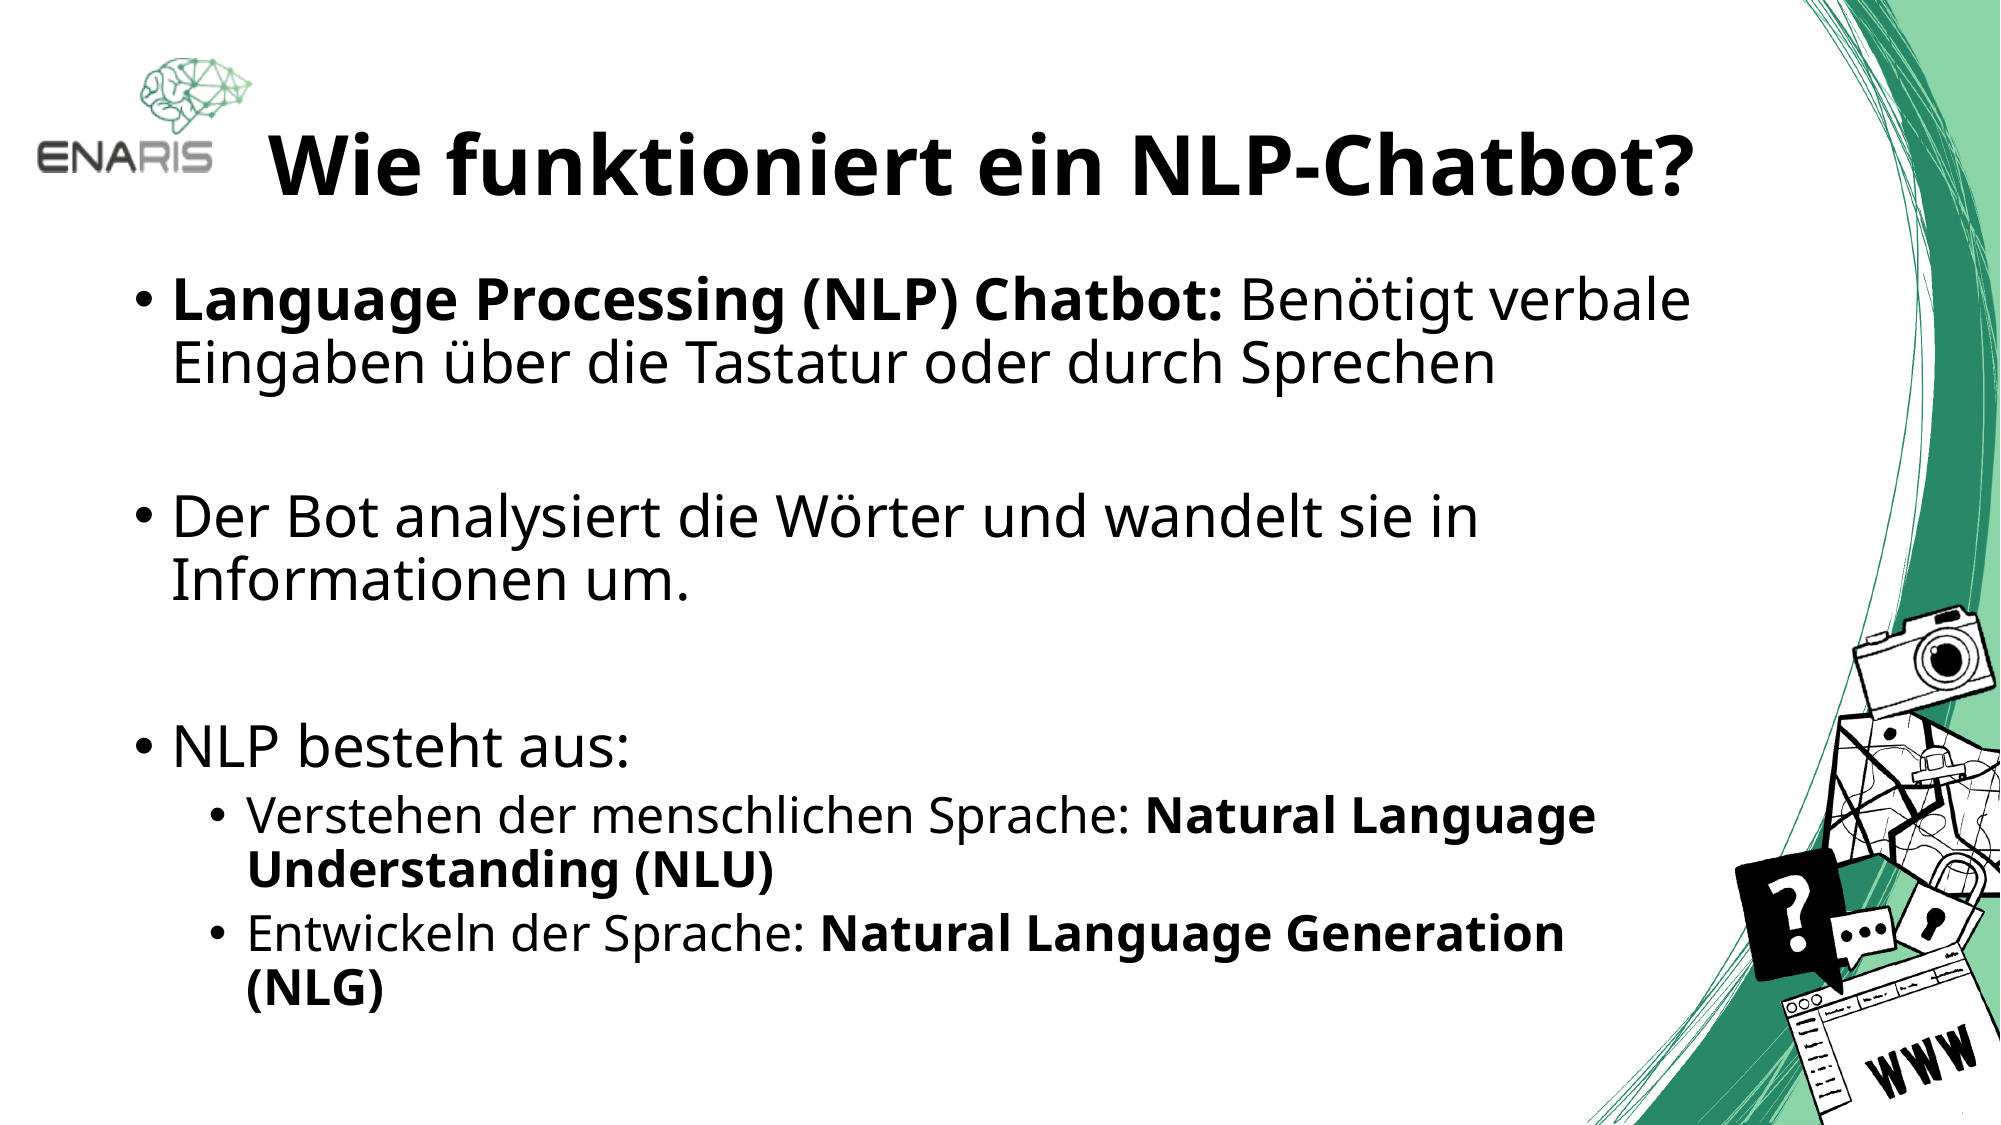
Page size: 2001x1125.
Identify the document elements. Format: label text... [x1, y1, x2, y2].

picture [408, 0, 2000, 1125]
picture [37, 58, 254, 173]
title Wie funktioniert ein NLP-Chatbot? [253, 59, 1863, 278]
list Language Processing (NLP) Chatbot: Benötigt verbale Eingaben über die Tastatur oder durch Sprechen Der Bot analysiert die Wörter und wandelt sie in Informationen um. NLP besteht aus: Verstehen der menschlichen Sprache: Natural Language Understanding (NLU) Entwickeln der Sprache: Natural Language Generation (NLG) [118, 262, 1728, 1084]
